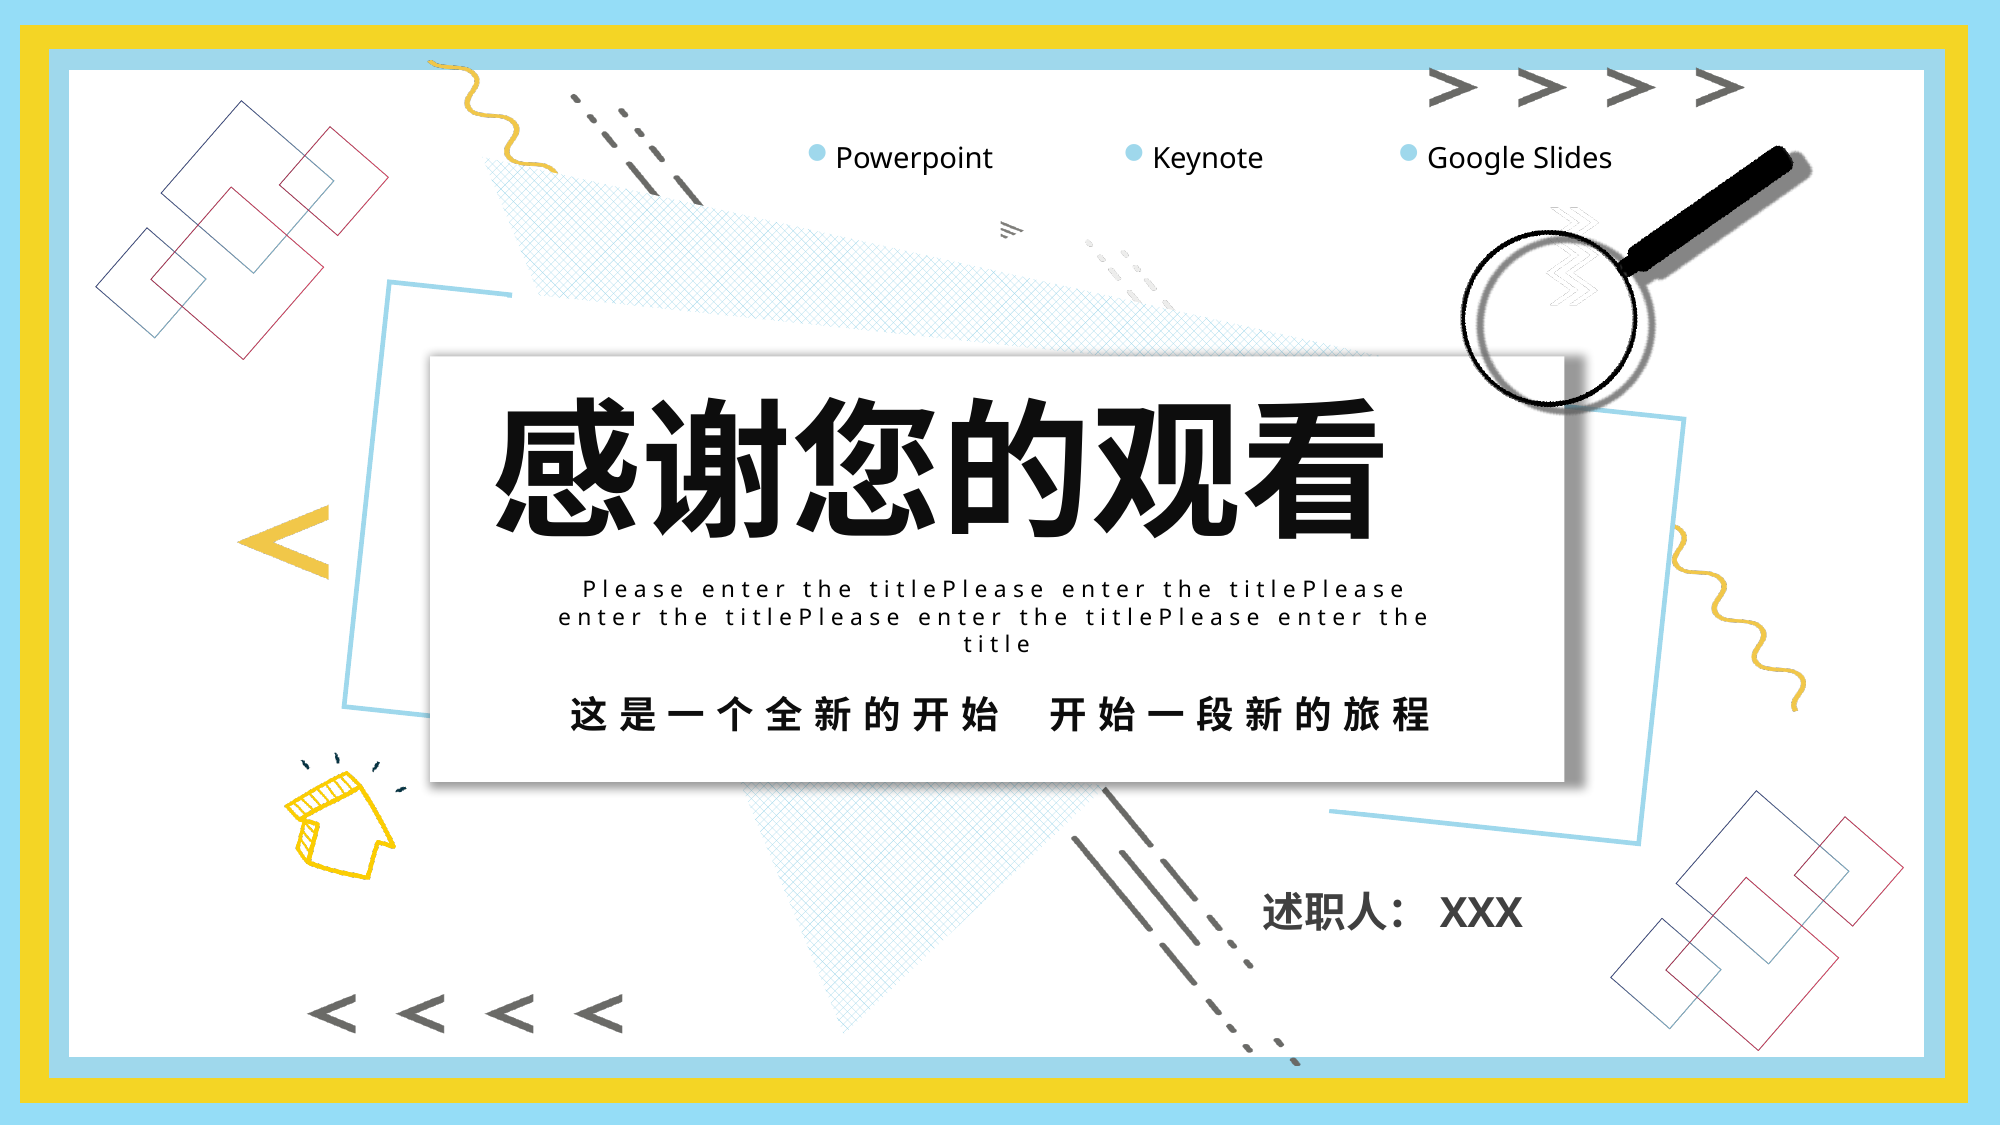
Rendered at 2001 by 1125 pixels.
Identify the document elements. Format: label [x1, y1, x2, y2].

picture [95, 100, 389, 360]
text_box [366, 287, 1663, 829]
text_box [22, 28, 518, 1100]
picture [274, 743, 414, 884]
picture [518, 0, 1803, 455]
text_box [1525, 28, 1965, 1100]
picture [1610, 790, 1904, 1051]
picture [518, 829, 1525, 1125]
